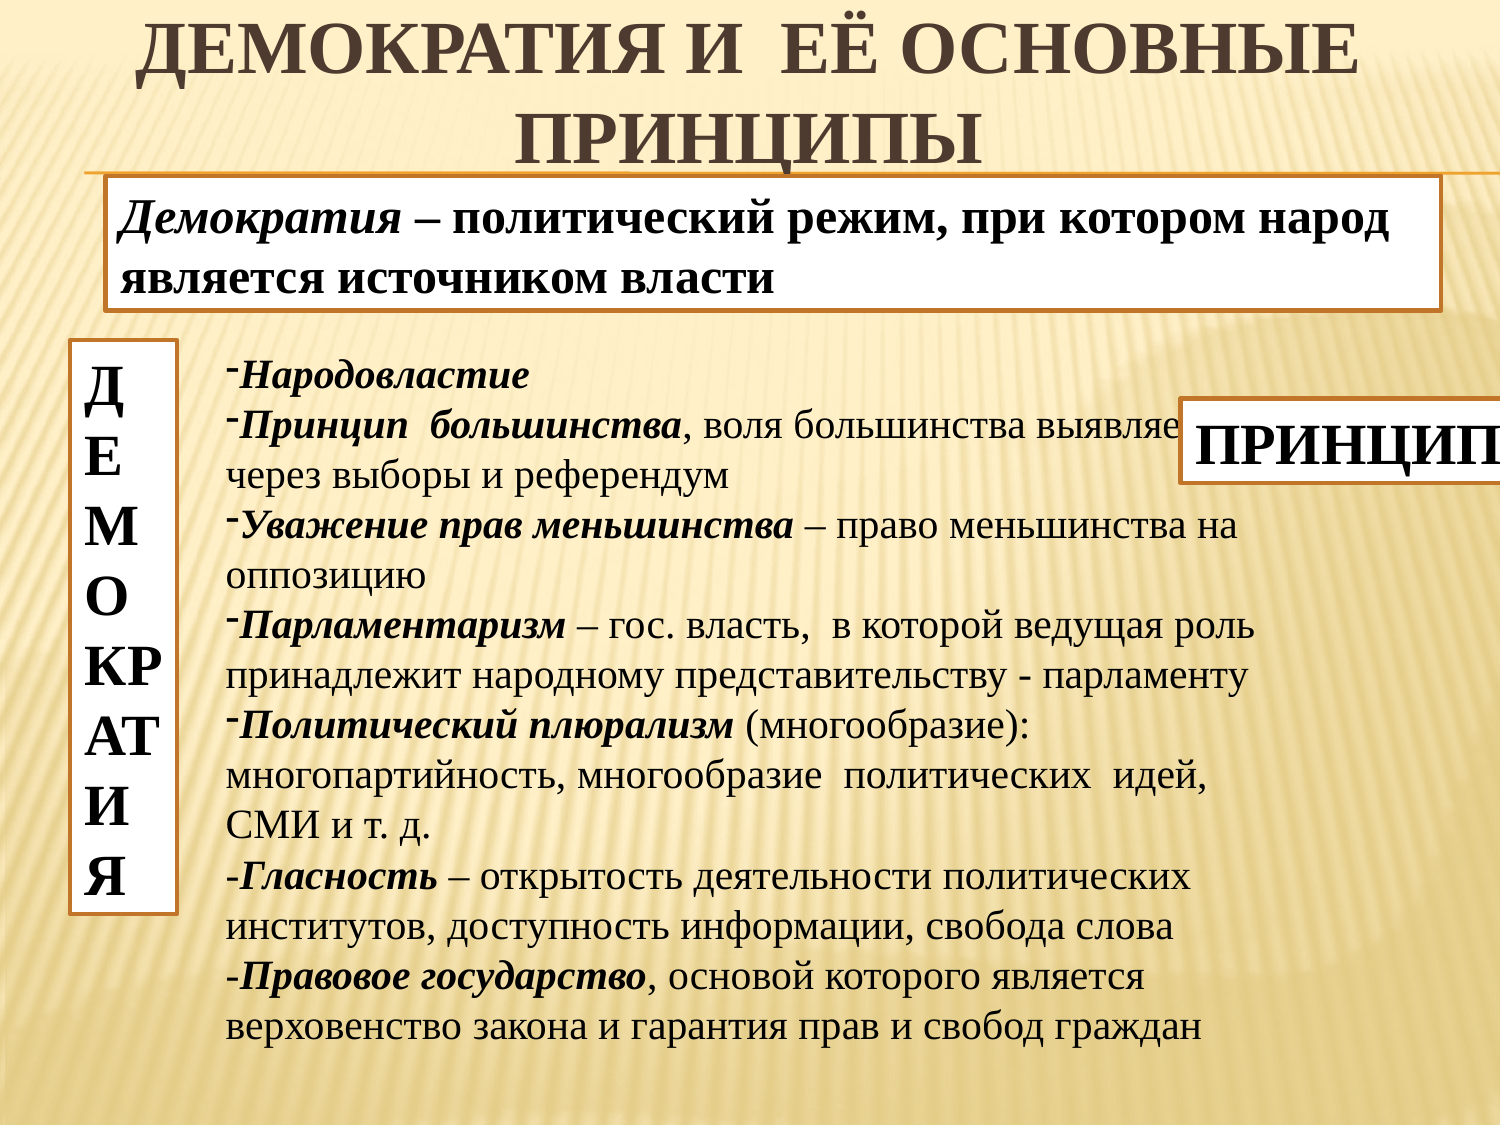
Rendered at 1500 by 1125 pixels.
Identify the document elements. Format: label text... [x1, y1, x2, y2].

text_box ПРИНЦИПЫ [1178, 396, 1500, 485]
text_box ДЕМОКРАТИЯ [68, 338, 179, 916]
text_box Народовластие Принцип большинства, воля большинства выявляется через выборы и референдум Уважение прав меньшинства – право меньшинства на оппозицию Парламентаризм – гос. власть, в которой ведущая роль принадлежит народному представительству - парламенту Политический плюрализм (многообразие): многопартийность, многообразие политических идей, СМИ и т. д. -Гласность – открытость деятельности политических институтов, доступность информации, свобода слова -Правовое государство, основой которого является верховенство закона и гарантия прав и свобод граждан [210, 339, 1301, 1055]
title Демократия и Её основные принципы [23, 0, 1475, 178]
text_box Демократия – политический режим, при котором народ является источником власти [103, 174, 1443, 313]
